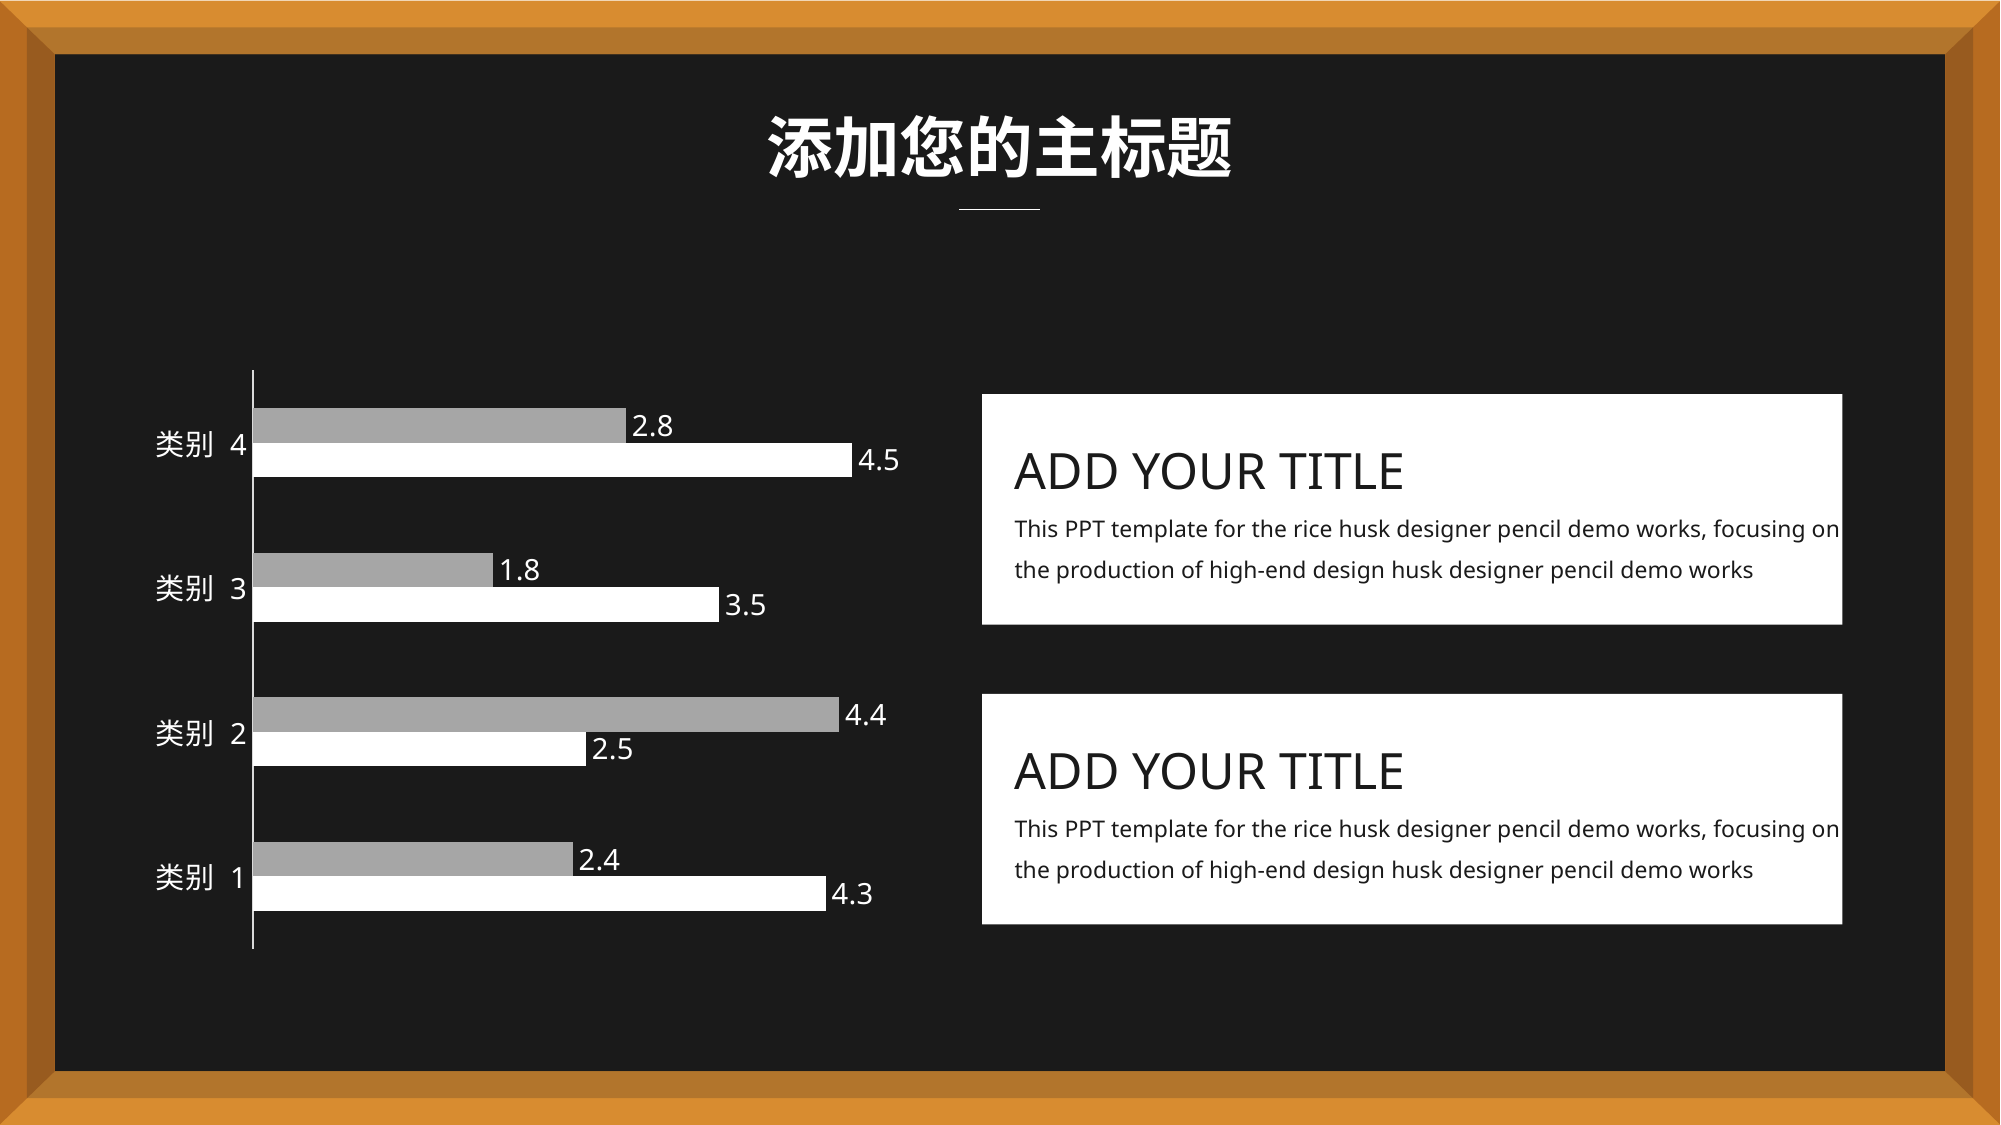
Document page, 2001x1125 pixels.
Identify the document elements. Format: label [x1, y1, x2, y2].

chart [139, 358, 935, 961]
picture [0, 0, 2000, 1125]
text_box [999, 431, 1866, 587]
text_box [999, 731, 1866, 887]
